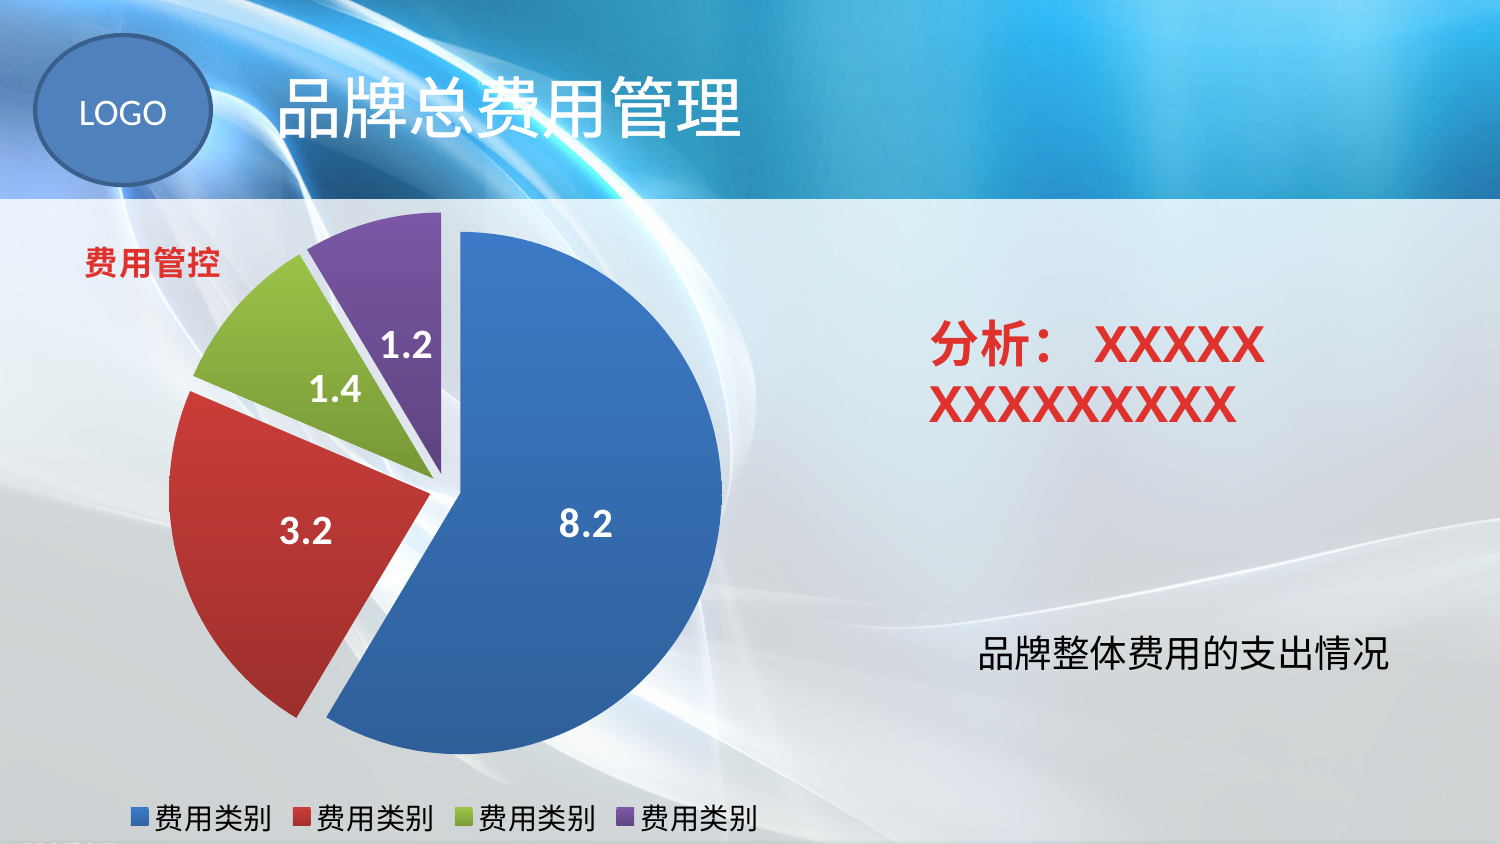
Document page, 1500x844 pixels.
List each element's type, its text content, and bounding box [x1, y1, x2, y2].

text_box 分析：XXXXX XXXXXXXXX [914, 304, 1280, 440]
text_box 品牌整体费用的支出情况 [962, 622, 1459, 683]
picture [0, 0, 1500, 199]
text_box 品牌总费用管理 [260, 58, 757, 154]
chart [0, 198, 891, 844]
